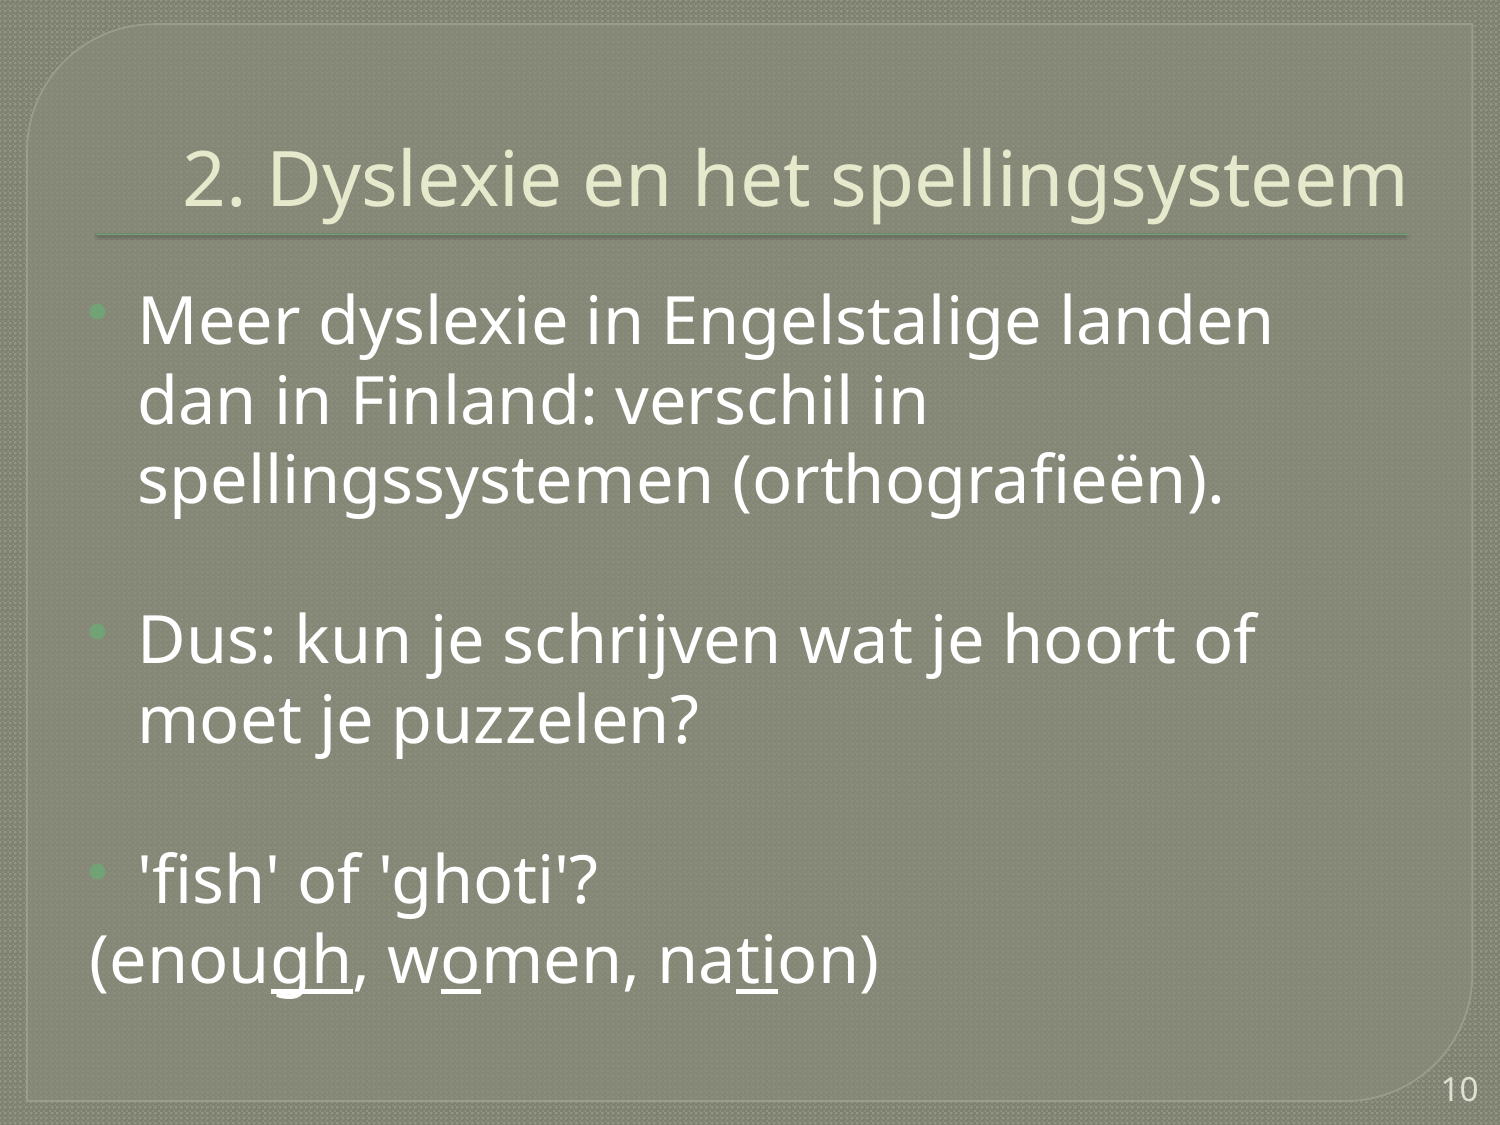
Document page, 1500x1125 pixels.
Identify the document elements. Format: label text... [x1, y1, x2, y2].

list Meer dyslexie in Engelstalige landen dan in Finland: verschil in spellingssystemen (orthografieën). Dus: kun je schrijven wat je hoort of moet je puzzelen? 'fish' of 'ghoti'? (enough, women, nation) [75, 270, 1425, 1013]
title 2. Dyslexie en het spellingsysteem [75, 41, 1425, 230]
slide_number 10 [1417, 1068, 1494, 1114]
